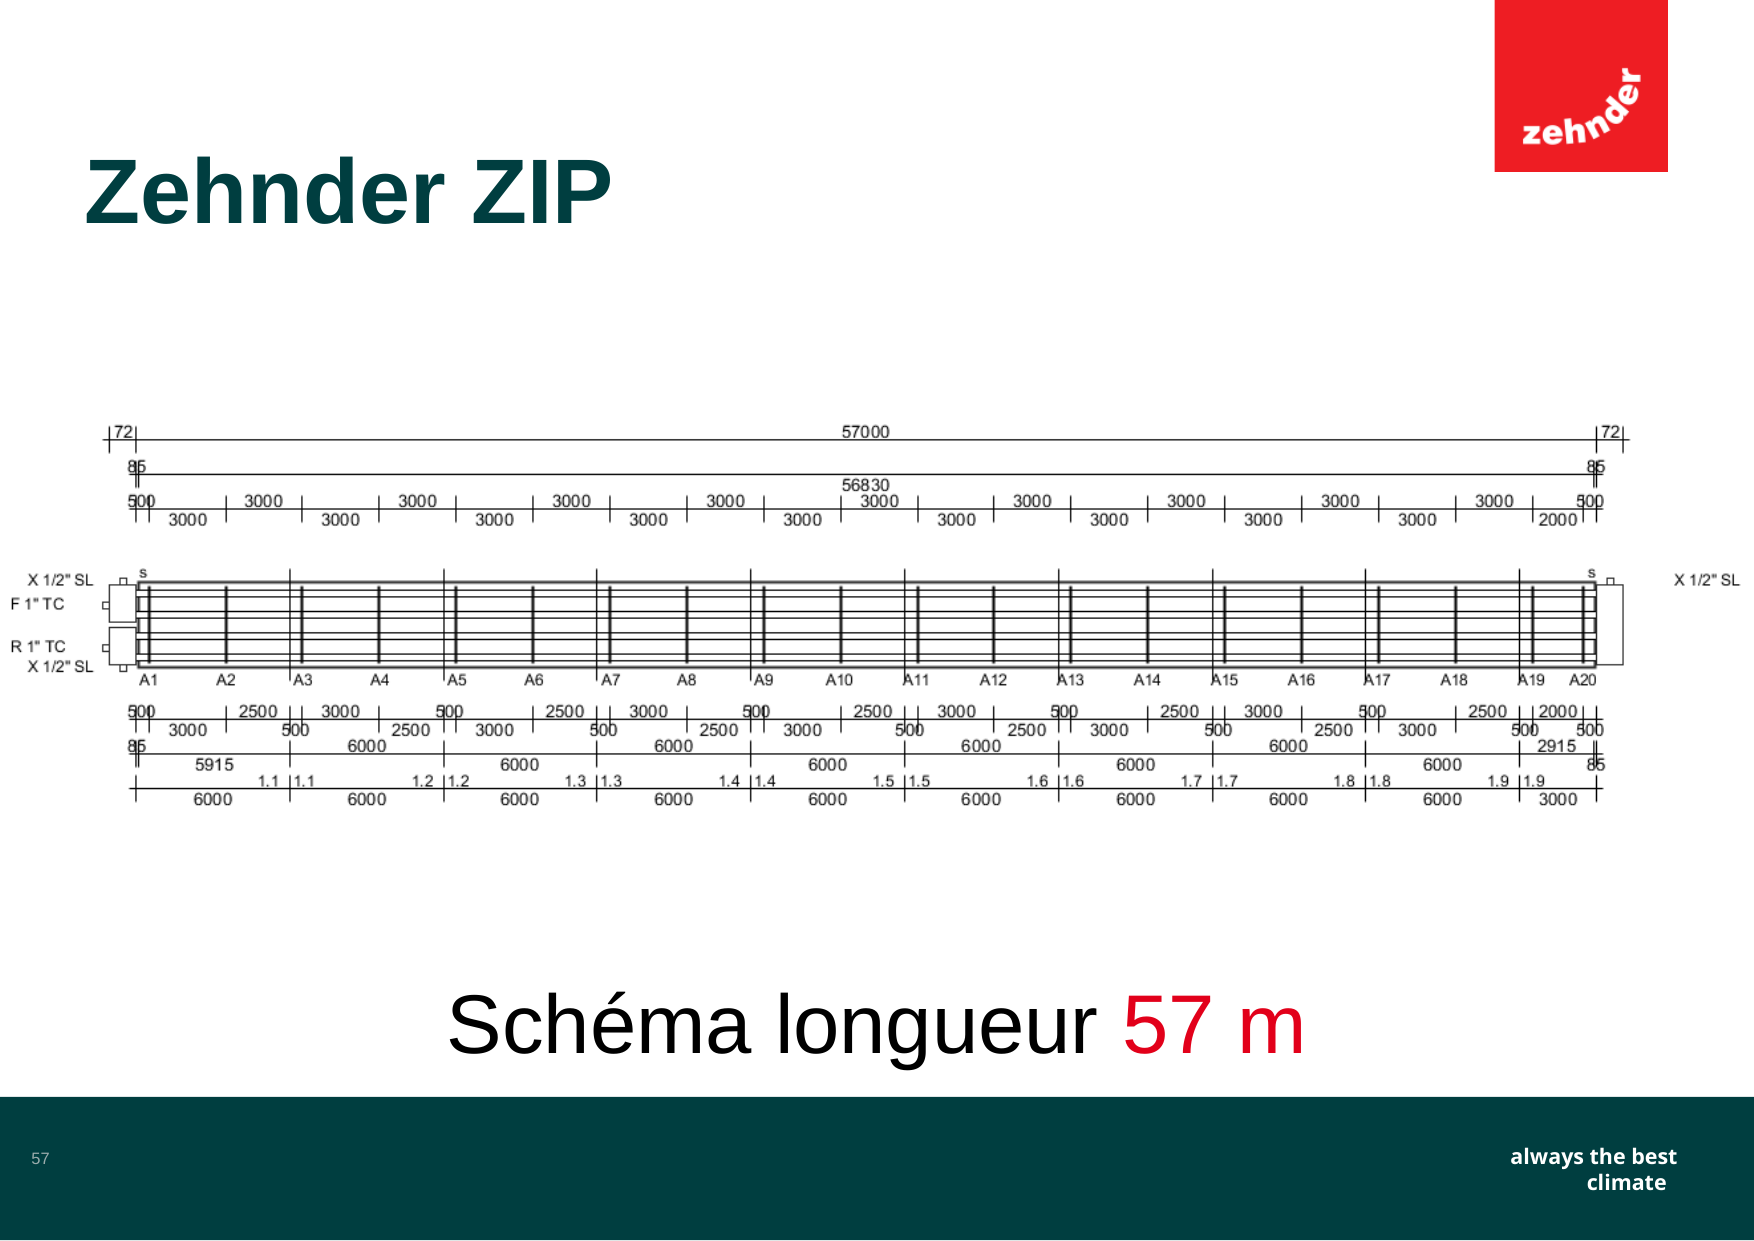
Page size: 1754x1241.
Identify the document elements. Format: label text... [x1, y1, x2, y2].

title Zehnder ZIP [70, 136, 1583, 207]
picture [0, 418, 1754, 816]
text_box Schéma longueur 57 m [431, 962, 1323, 1078]
